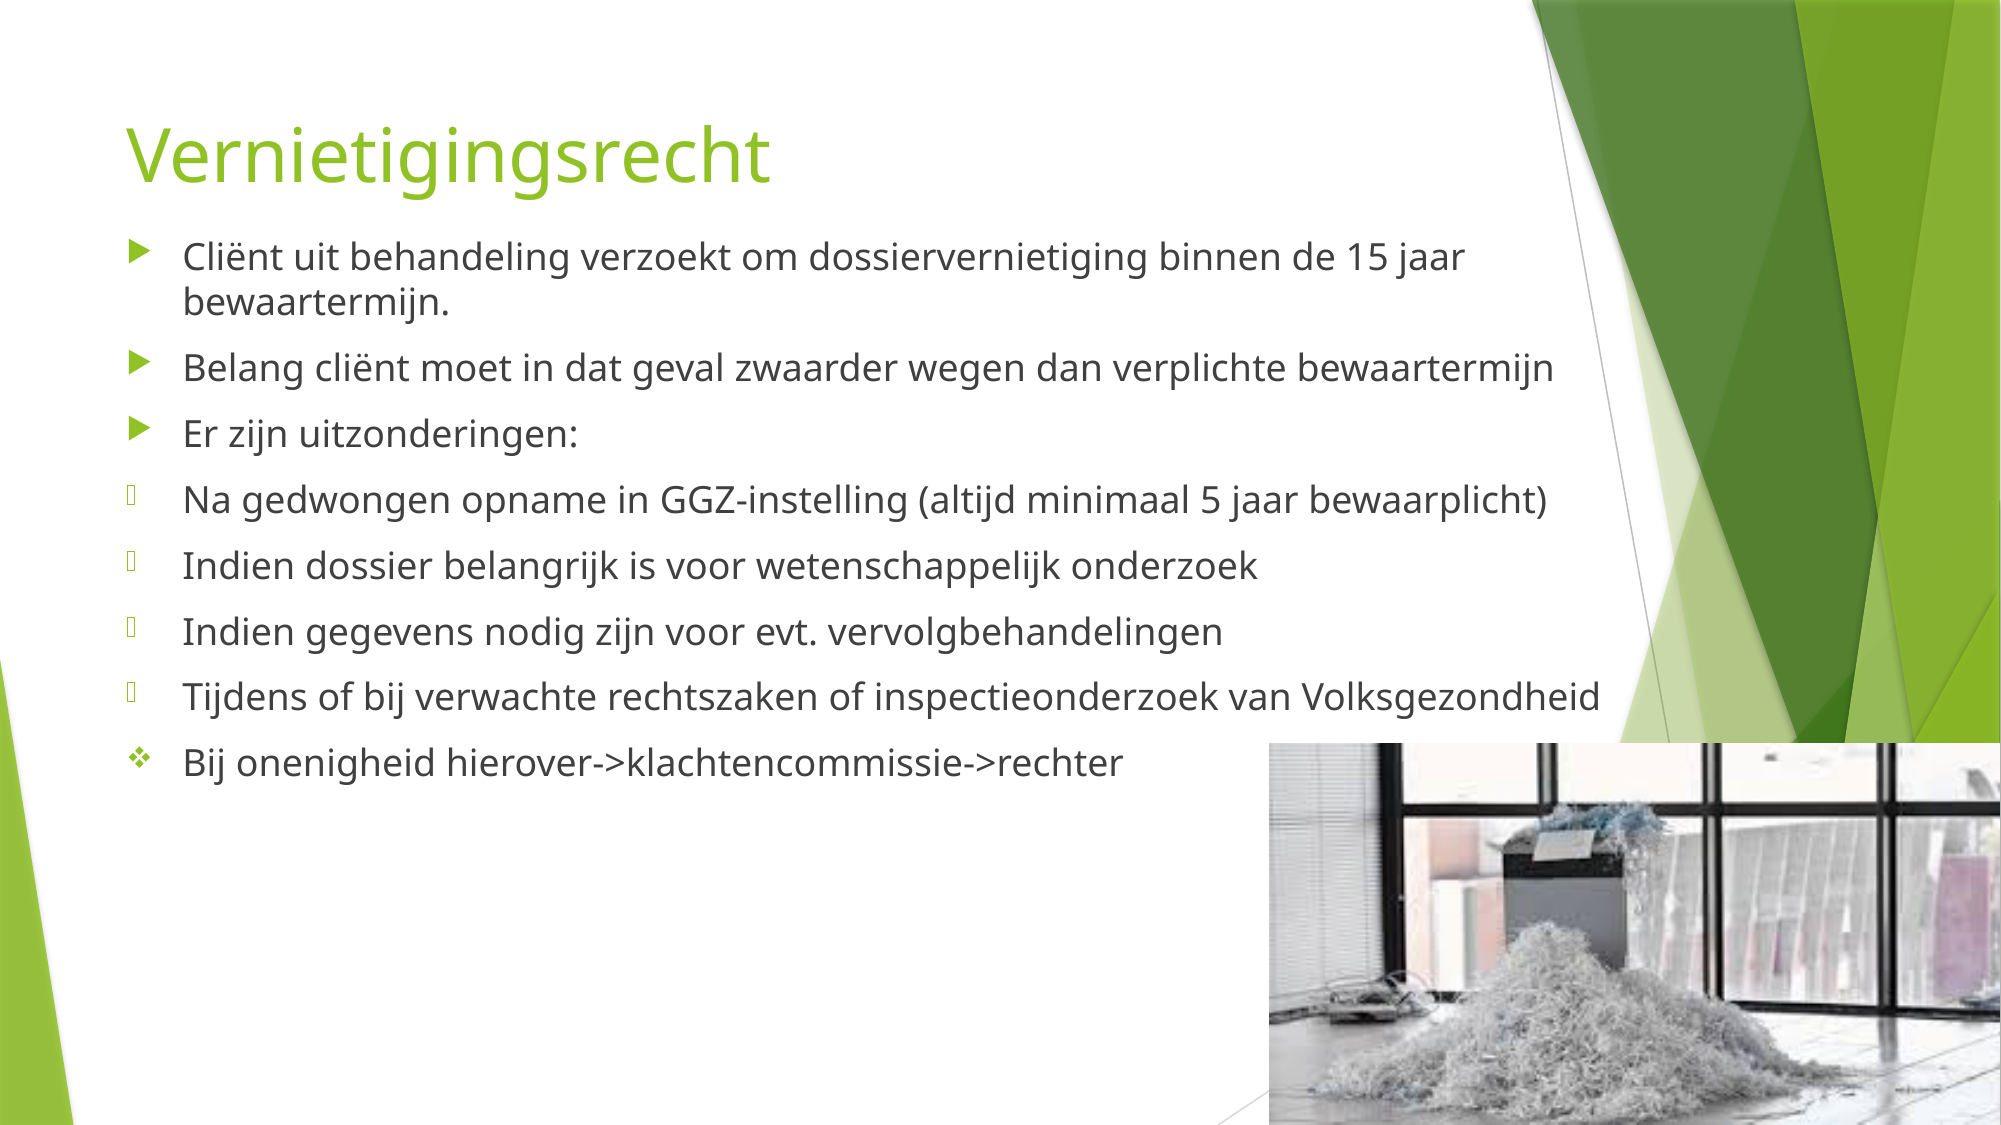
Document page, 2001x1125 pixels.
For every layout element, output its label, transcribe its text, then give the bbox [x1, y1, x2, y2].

picture [1268, 742, 2000, 1125]
title Vernietigingsrecht [111, 99, 1522, 210]
list Cliënt uit behandeling verzoekt om dossiervernietiging binnen de 15 jaar bewaartermijn. Belang cliënt moet in dat geval zwaarder wegen dan verplichte bewaartermijn Er zijn uitzonderingen: Na gedwongen opname in GGZ-instelling (altijd minimaal 5 jaar bewaarplicht) Indien dossier belangrijk is voor wetenschappelijk onderzoek Indien gegevens nodig zijn voor evt. vervolgbehandelingen Tijdens of bij verwachte rechtszaken of inspectieonderzoek van Volksgezondheid Bij onenigheid hierover->klachtencommissie->rechter [111, 225, 1640, 863]
